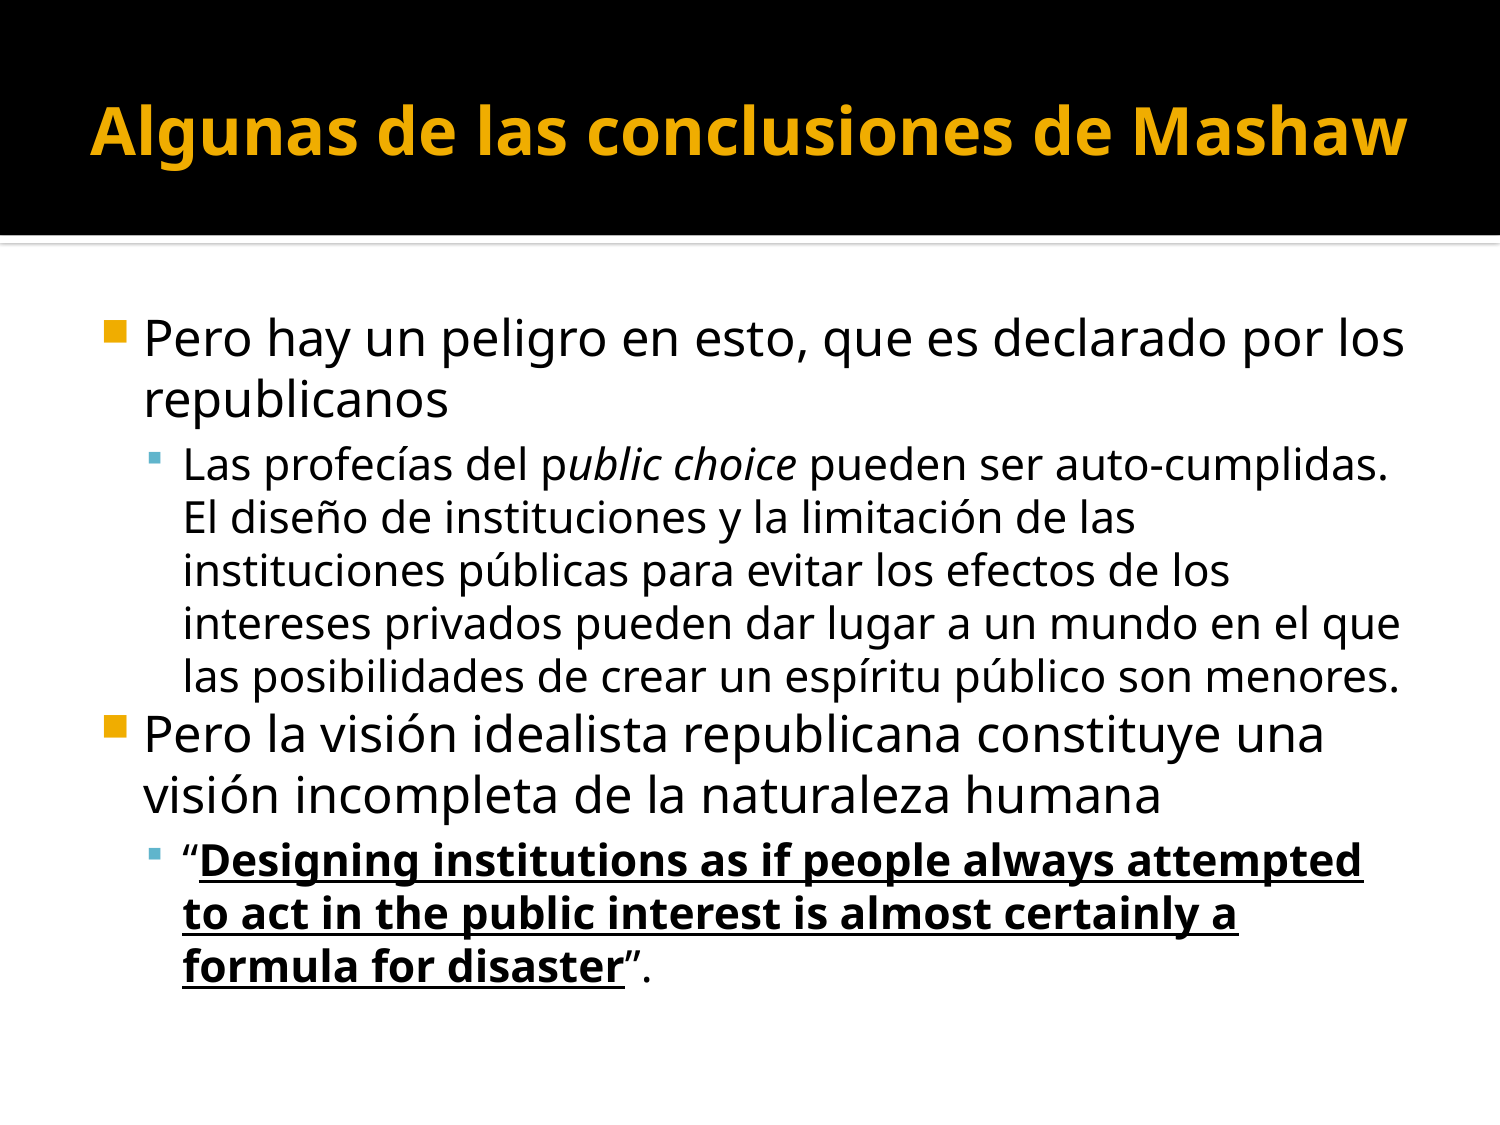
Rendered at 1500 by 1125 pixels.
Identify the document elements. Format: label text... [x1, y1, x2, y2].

title Algunas de las conclusiones de Mashaw [75, 25, 1425, 231]
list Pero hay un peligro en esto, que es declarado por los republicanos Las profecías del public choice pueden ser auto-cumplidas. El diseño de instituciones y la limitación de las instituciones públicas para evitar los efectos de los intereses privados pueden dar lugar a un mundo en el que las posibilidades de crear un espíritu público son menores. Pero la visión idealista republicana constituye una visión incompleta de la naturaleza humana “Designing institutions as if people always attempted to act in the public interest is almost certainly a formula for disaster”. [75, 291, 1425, 1050]
